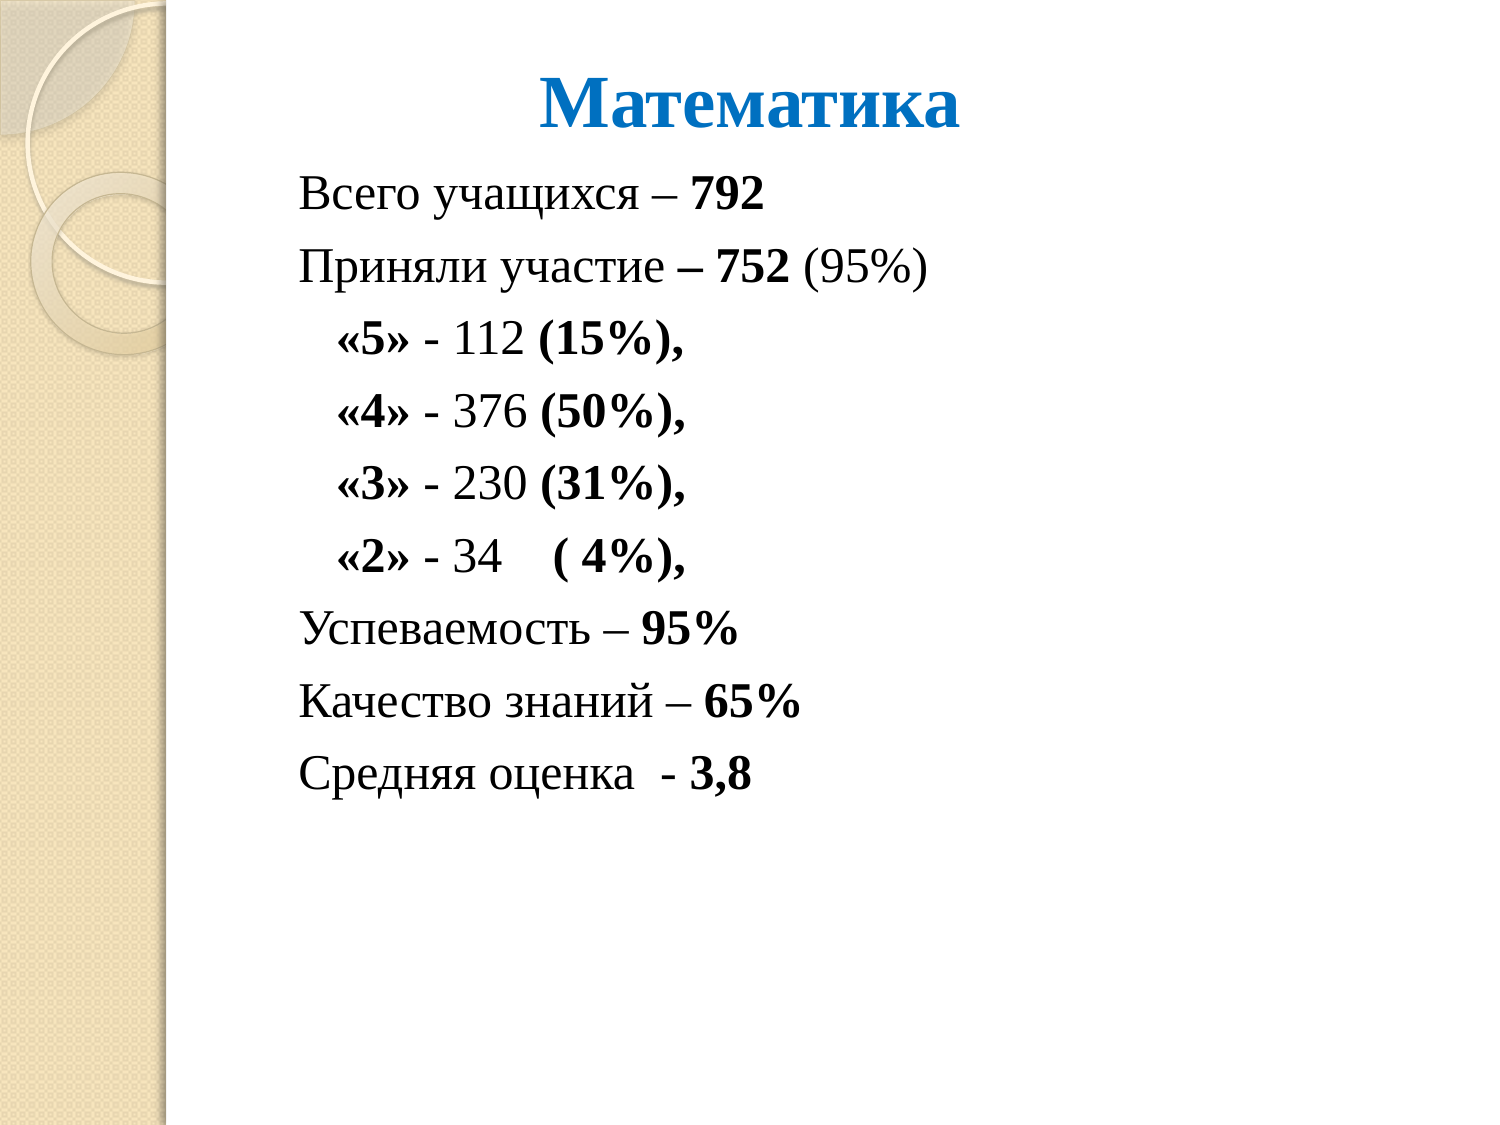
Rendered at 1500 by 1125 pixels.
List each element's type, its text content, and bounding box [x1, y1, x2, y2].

list Всего учащихся – 792 Приняли участие – 752 (95%) «5» - 112 (15%), «4» - 376 (50%), «3» - 230 (31%), «2» - 34 ( 4%), Успеваемость – 95% Качество знаний – 65% Средняя оценка - 3,8 [270, 152, 1500, 940]
title Математика [234, 0, 1465, 188]
